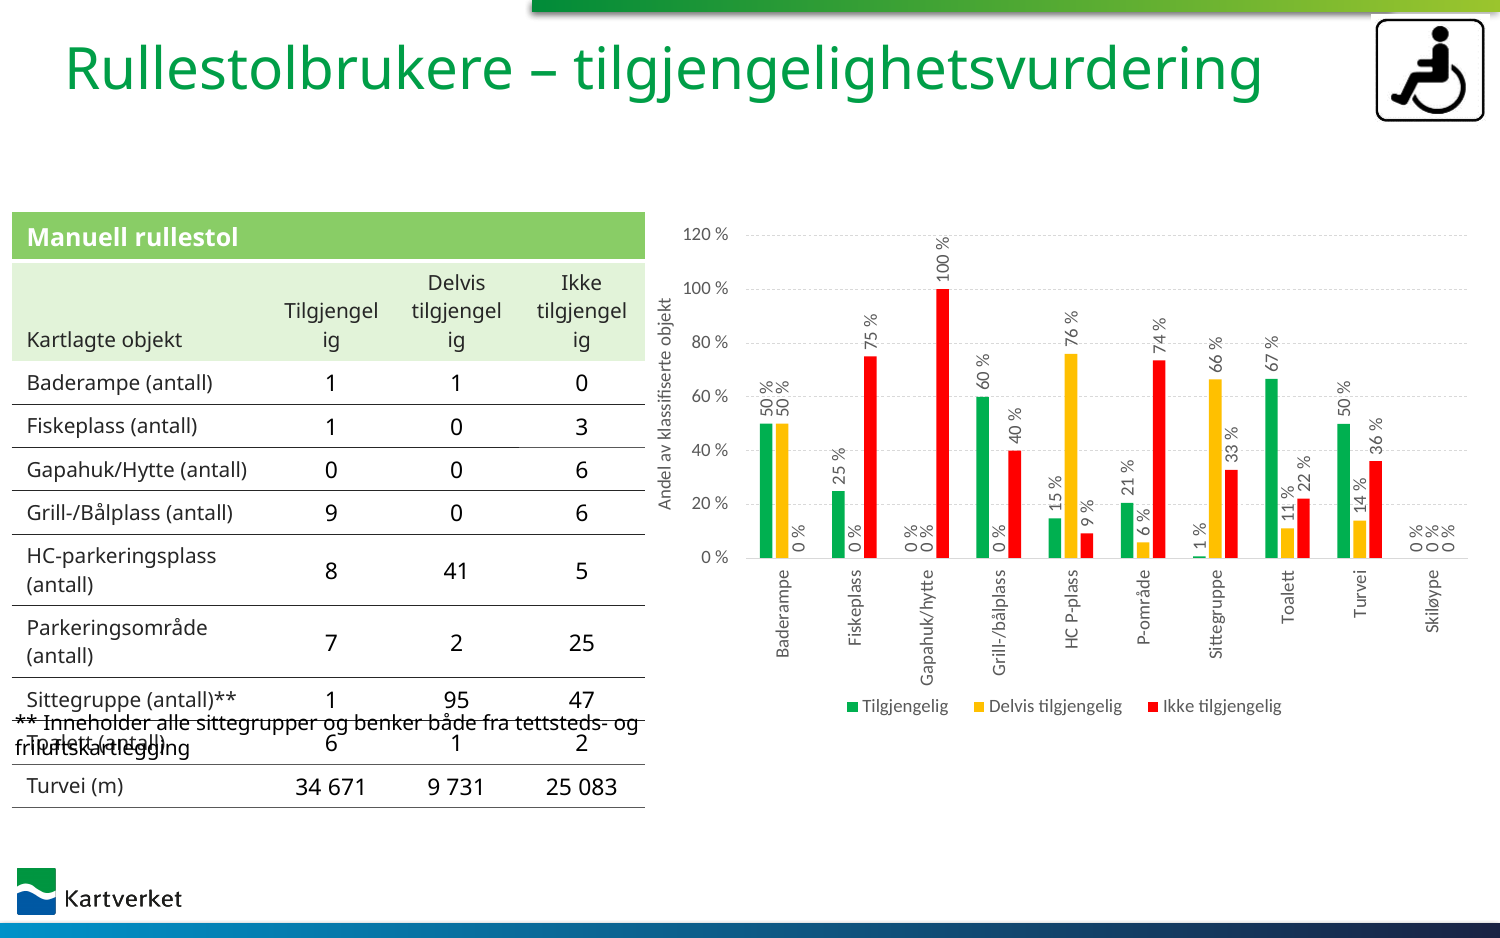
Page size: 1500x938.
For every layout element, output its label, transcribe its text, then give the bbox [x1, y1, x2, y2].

table_cell 1 [394, 361, 519, 404]
table_cell Grill-/Bålplass (antall) [12, 491, 269, 534]
table_cell Turvei (m) [12, 768, 269, 807]
table_cell 1 [269, 405, 394, 447]
table_cell Fiskeplass (antall) [12, 405, 269, 447]
table_cell 47 [519, 678, 638, 702]
table_cell Sittegruppe (antall)** [12, 678, 269, 702]
table_cell HC-parkeringsplass (antall) [12, 535, 269, 605]
table_cell 25 083 [519, 768, 645, 807]
table_cell 3 [519, 405, 638, 447]
table_cell 41 [394, 535, 519, 605]
table_cell 5 [519, 535, 638, 605]
table_cell Baderampe (antall) [12, 361, 269, 404]
table_cell Gapahuk/Hytte (antall) [12, 448, 269, 490]
table_cell 95 [394, 678, 519, 702]
table_cell Delvis tilgjengelig [394, 263, 519, 361]
table_cell 7 [269, 606, 394, 677]
table_cell 0 [394, 448, 519, 490]
table_cell 1 [269, 678, 394, 702]
table_cell 1 [269, 361, 394, 404]
text_box Rullestolbrukere – tilgjengelighetsvurdering [49, 12, 1372, 109]
picture [643, 218, 1480, 728]
table_cell 0 [269, 448, 394, 490]
table_cell 34 671 [269, 768, 394, 807]
table_cell 6 [519, 448, 638, 490]
table_cell 6 [519, 491, 638, 534]
table_cell 8 [269, 535, 394, 605]
table_header Manuell rullestol [12, 212, 645, 259]
picture [1371, 13, 1491, 127]
table_cell 2 [394, 606, 519, 677]
table_cell Kartlagte objekt [12, 263, 269, 361]
table_cell 9 [269, 491, 394, 534]
table_cell Tilgjengelig [269, 263, 394, 361]
table_cell Parkeringsområde (antall) [12, 606, 269, 677]
table_cell Ikke tilgjengelig [519, 263, 638, 361]
table_cell 0 [519, 361, 638, 404]
text_box ** Inneholder alle sittegrupper og benker både fra tettsteds- og friluftskartlegging [0, 702, 745, 768]
table_cell 0 [394, 405, 519, 447]
table_cell 0 [394, 491, 519, 534]
table_cell 25 [519, 606, 638, 677]
table_cell 9 731 [394, 768, 519, 807]
